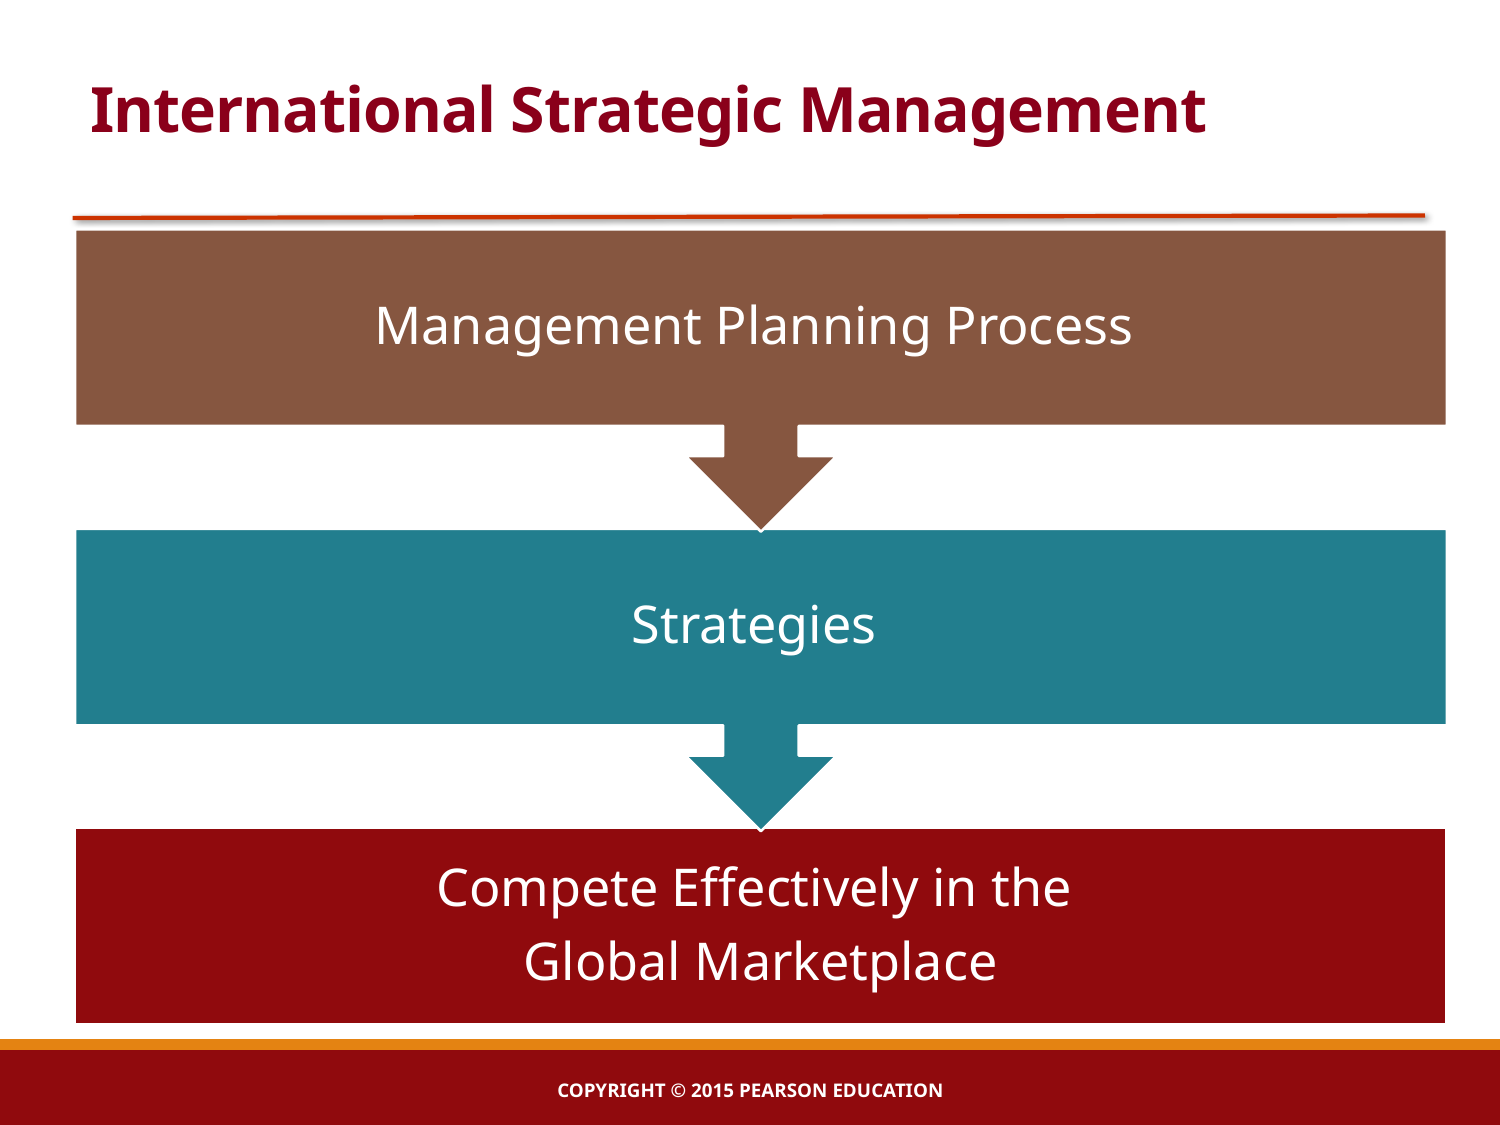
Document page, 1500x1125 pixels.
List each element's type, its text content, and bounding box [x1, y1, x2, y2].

title International Strategic Management [75, 38, 1425, 189]
footer Copyright © 2015 Pearson Education [453, 1059, 1047, 1120]
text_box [74, 228, 1448, 1026]
